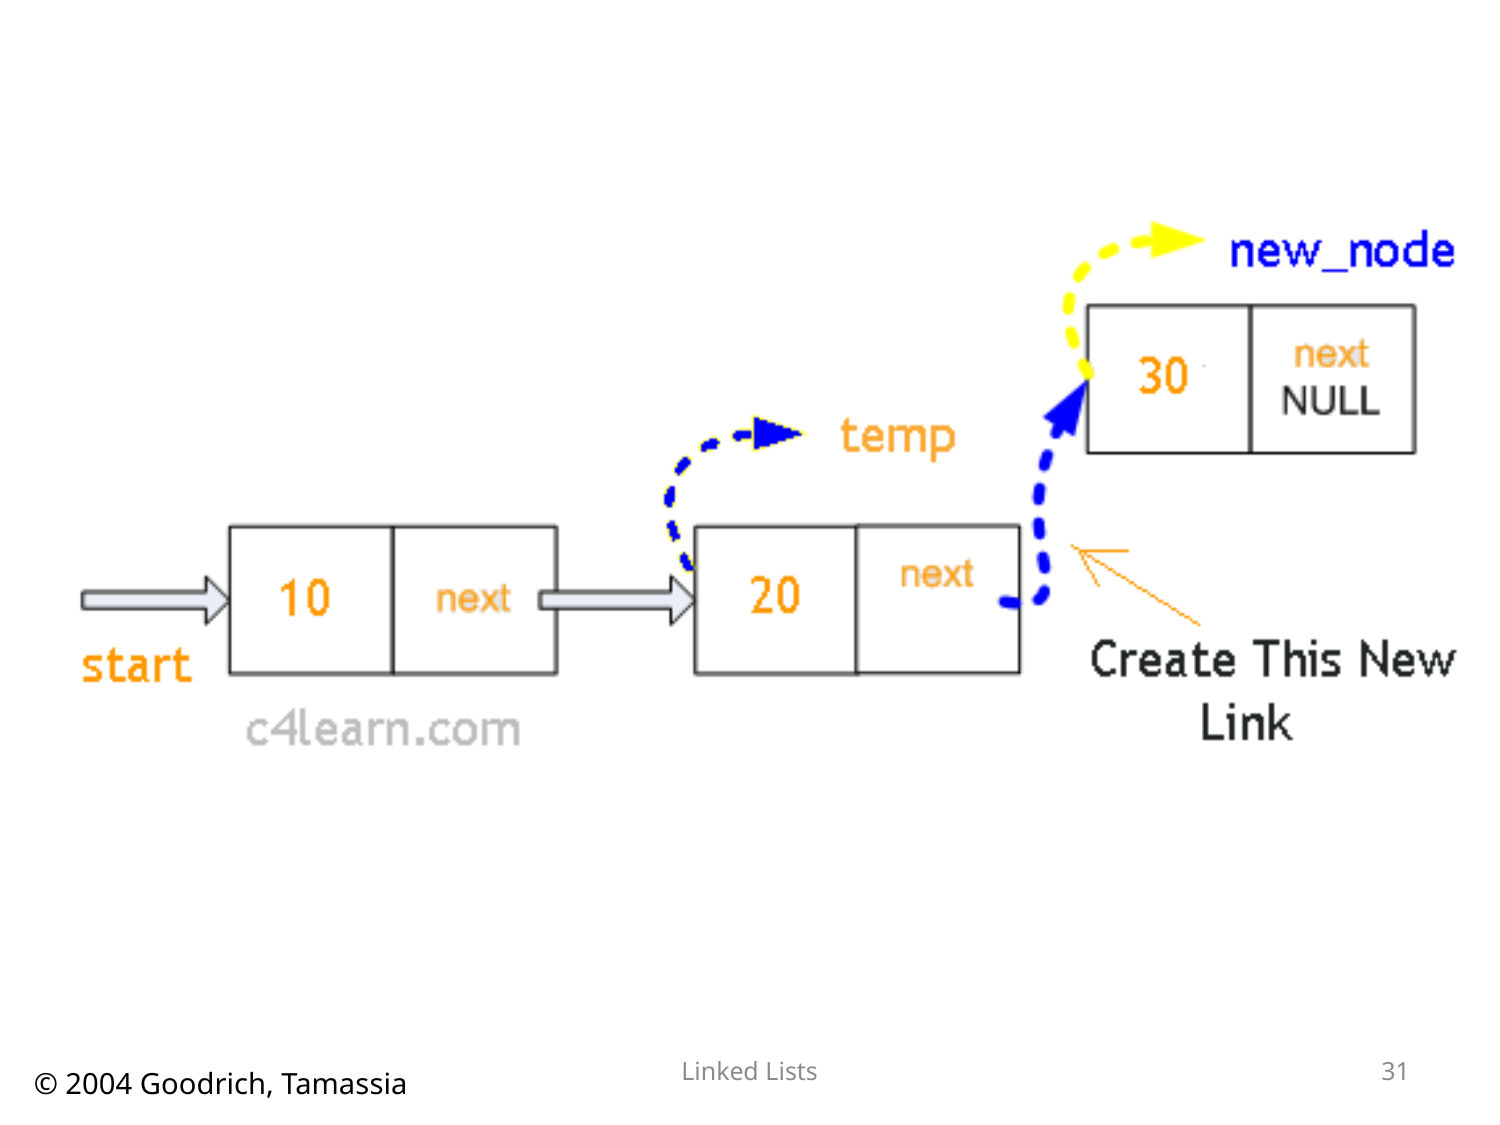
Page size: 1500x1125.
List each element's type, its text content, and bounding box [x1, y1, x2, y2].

slide_number 31 [1074, 1042, 1425, 1103]
footer Linked Lists [512, 1042, 988, 1103]
picture [5, 212, 1474, 799]
